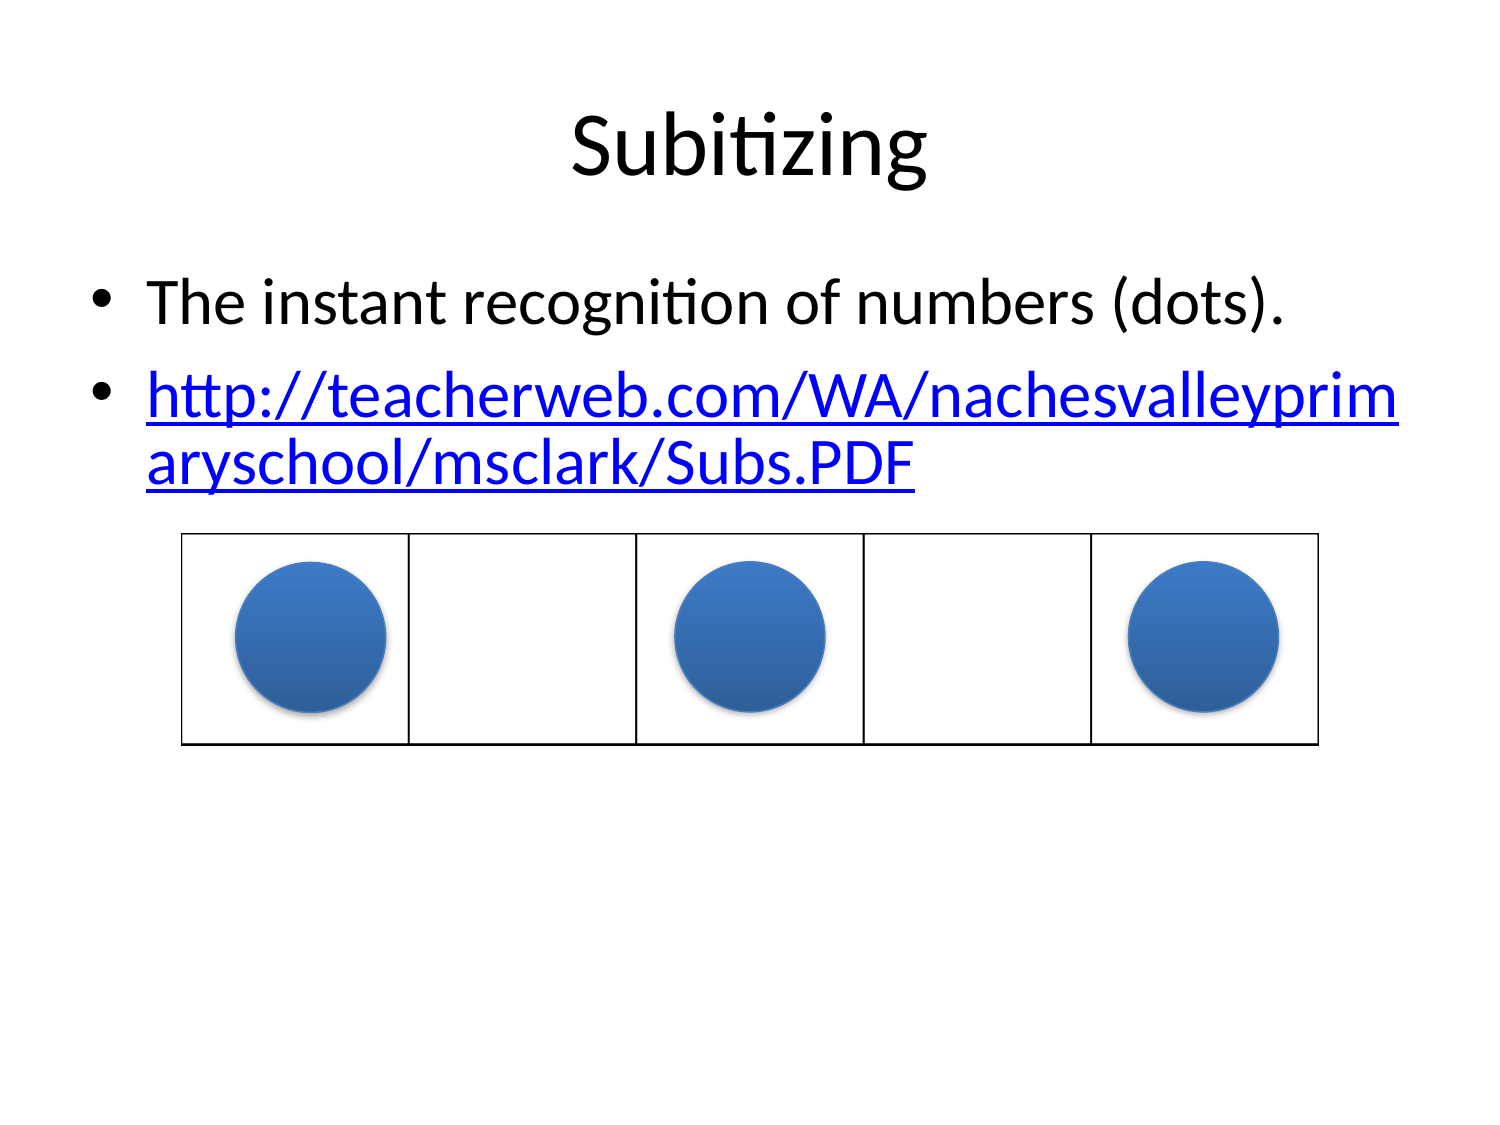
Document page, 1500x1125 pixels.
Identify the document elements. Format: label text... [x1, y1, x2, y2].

list The instant recognition of numbers (dots). http://teacherweb.com/WA/nachesvalleyprimaryschool/msclark/Subs.PDF [75, 249, 1425, 993]
title Subitizing [75, 45, 1425, 233]
picture [181, 533, 1319, 746]
